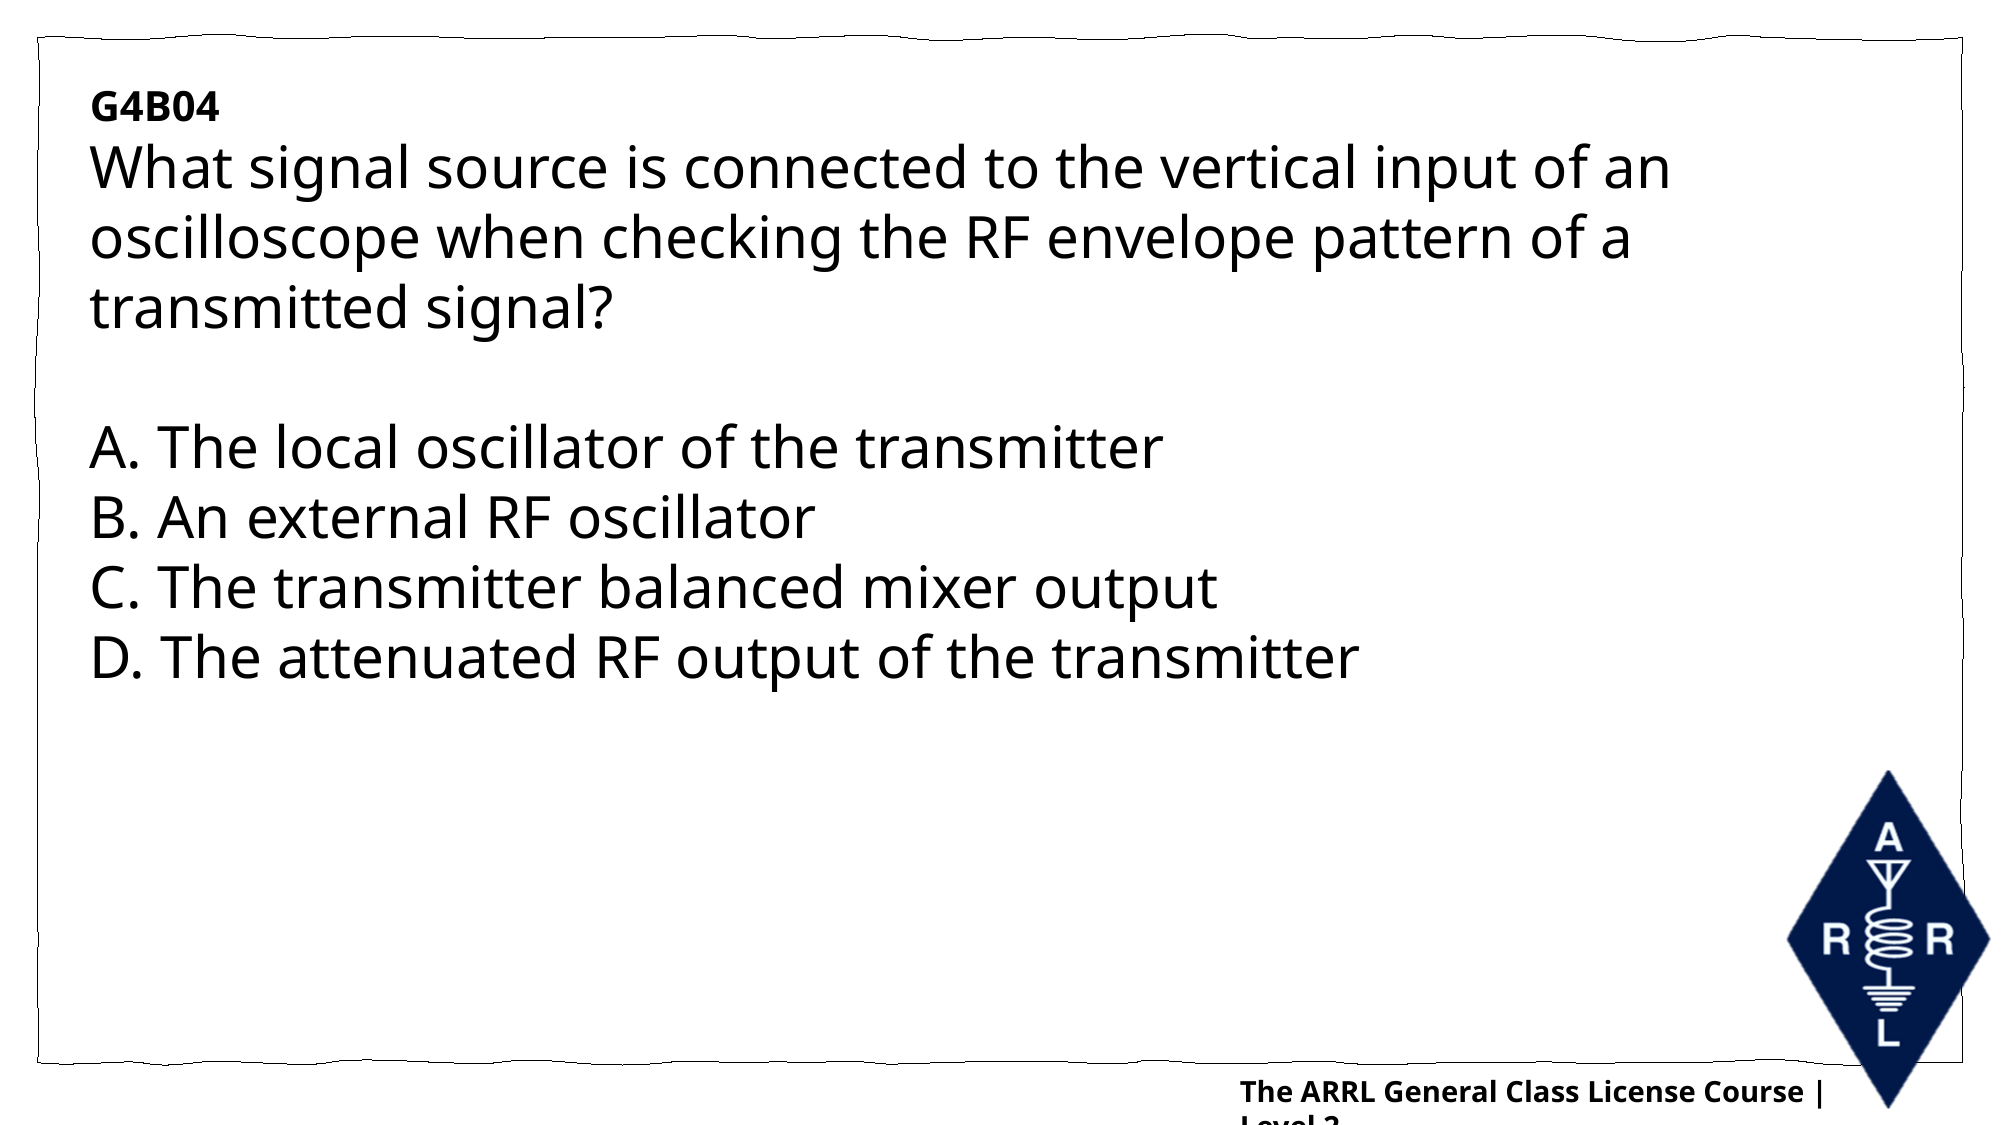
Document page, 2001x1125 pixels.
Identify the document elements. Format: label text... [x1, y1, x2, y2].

text_box G4B04 What signal source is connected to the vertical input of an oscilloscope when checking the RF envelope pattern of a transmitted signal? A. The local oscillator of the transmitter B. An external RF oscillator C. The transmitter balanced mixer output D. The attenuated RF output of the transmitter [75, 72, 1850, 698]
picture [1773, 752, 1999, 1125]
